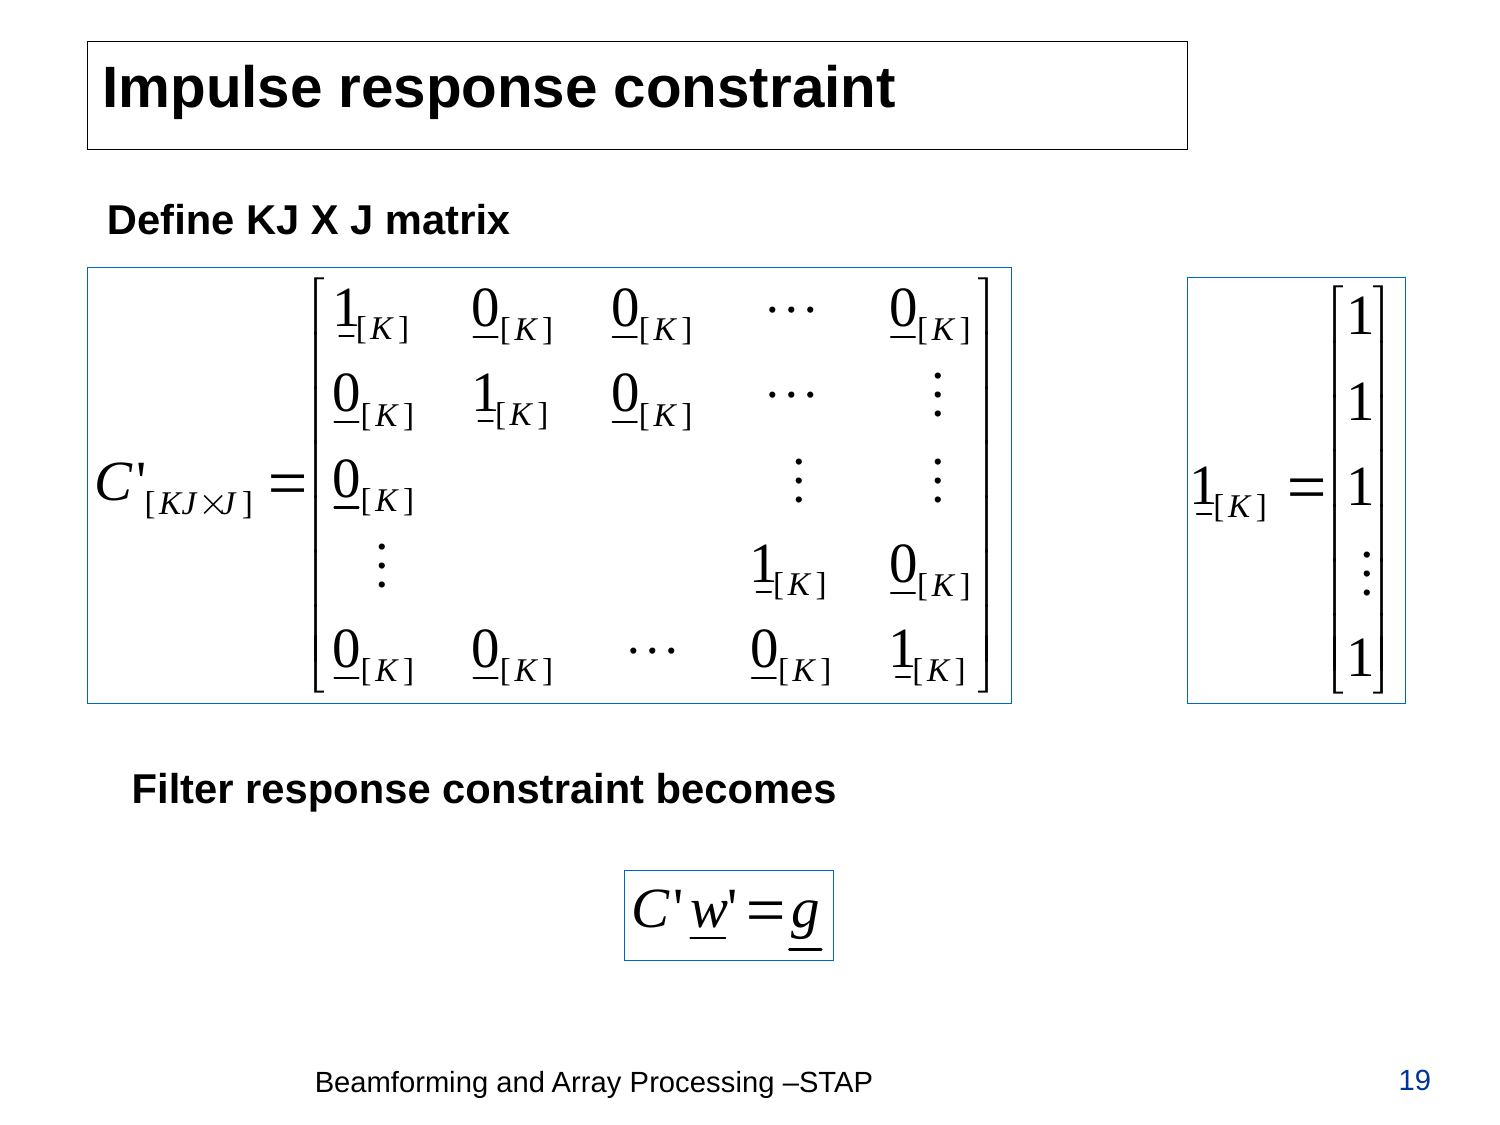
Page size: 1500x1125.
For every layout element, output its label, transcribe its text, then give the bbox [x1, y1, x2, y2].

slide_number 19 [1207, 1055, 1447, 1102]
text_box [624, 870, 835, 961]
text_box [1187, 276, 1406, 704]
list Define KJ X J matrix [91, 174, 625, 257]
text_box Filter response constraint becomes [116, 744, 875, 826]
title Impulse response constraint [87, 41, 1188, 150]
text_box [87, 267, 1013, 704]
